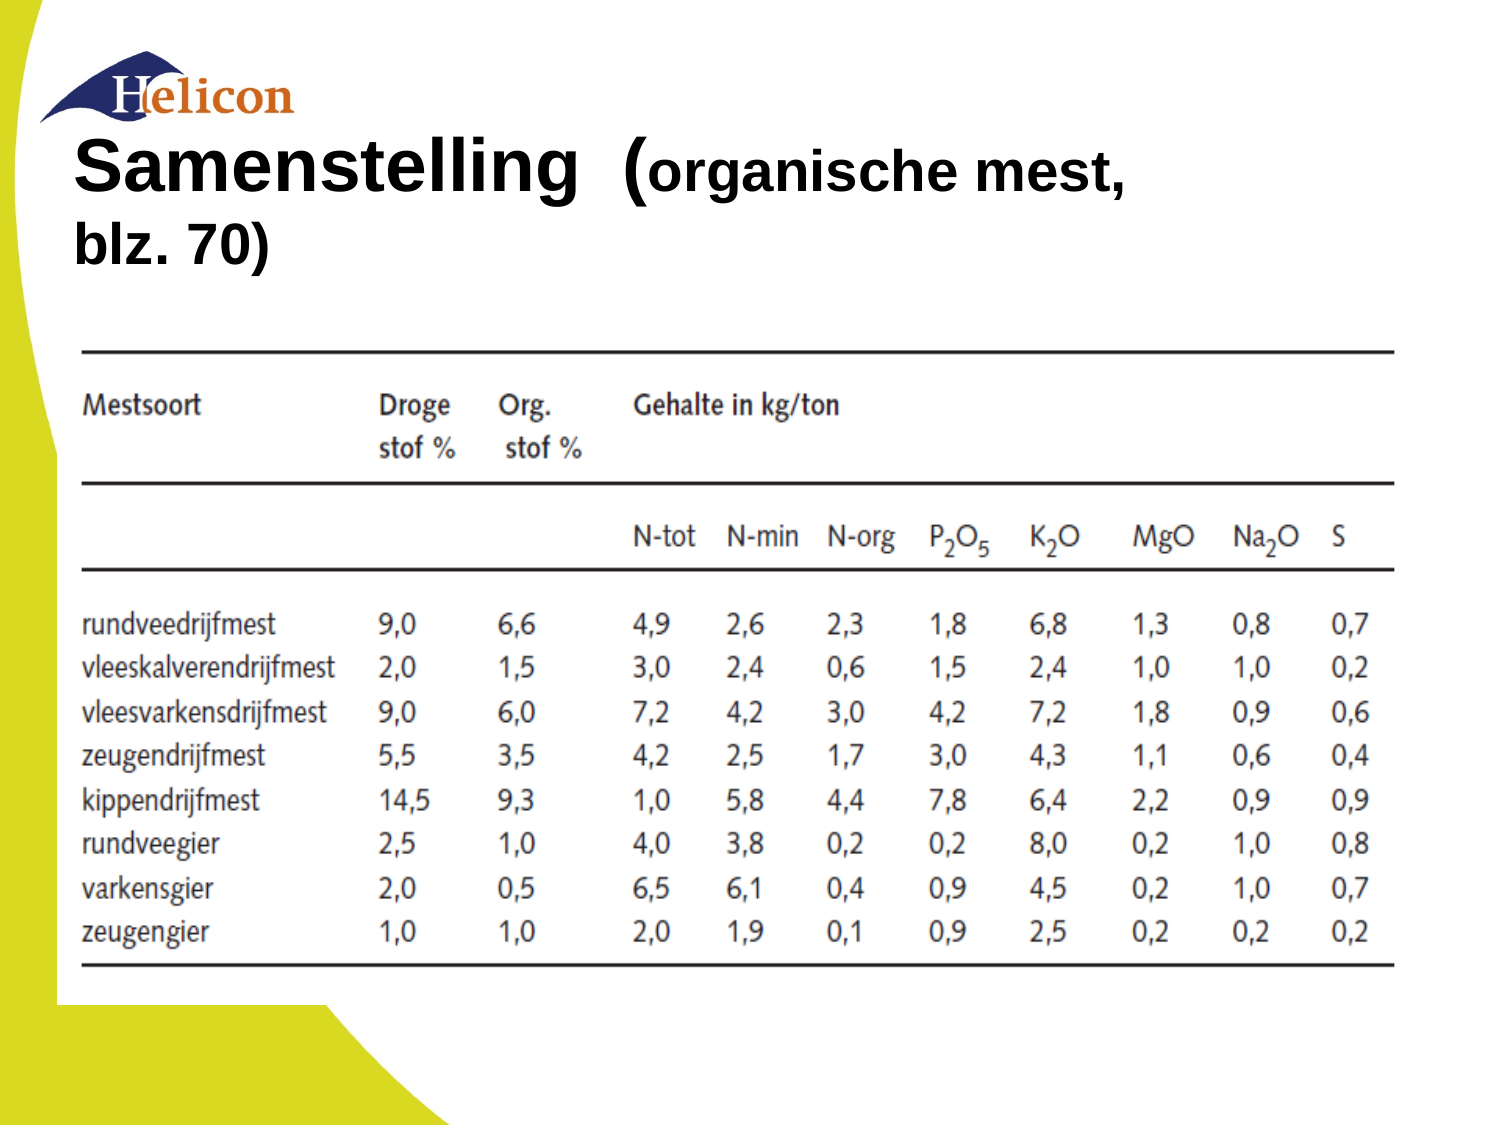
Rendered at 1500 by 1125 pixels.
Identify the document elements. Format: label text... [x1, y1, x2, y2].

picture [0, 0, 1500, 1125]
title Samenstelling (organische mest, blz. 70) [58, 144, 1242, 249]
